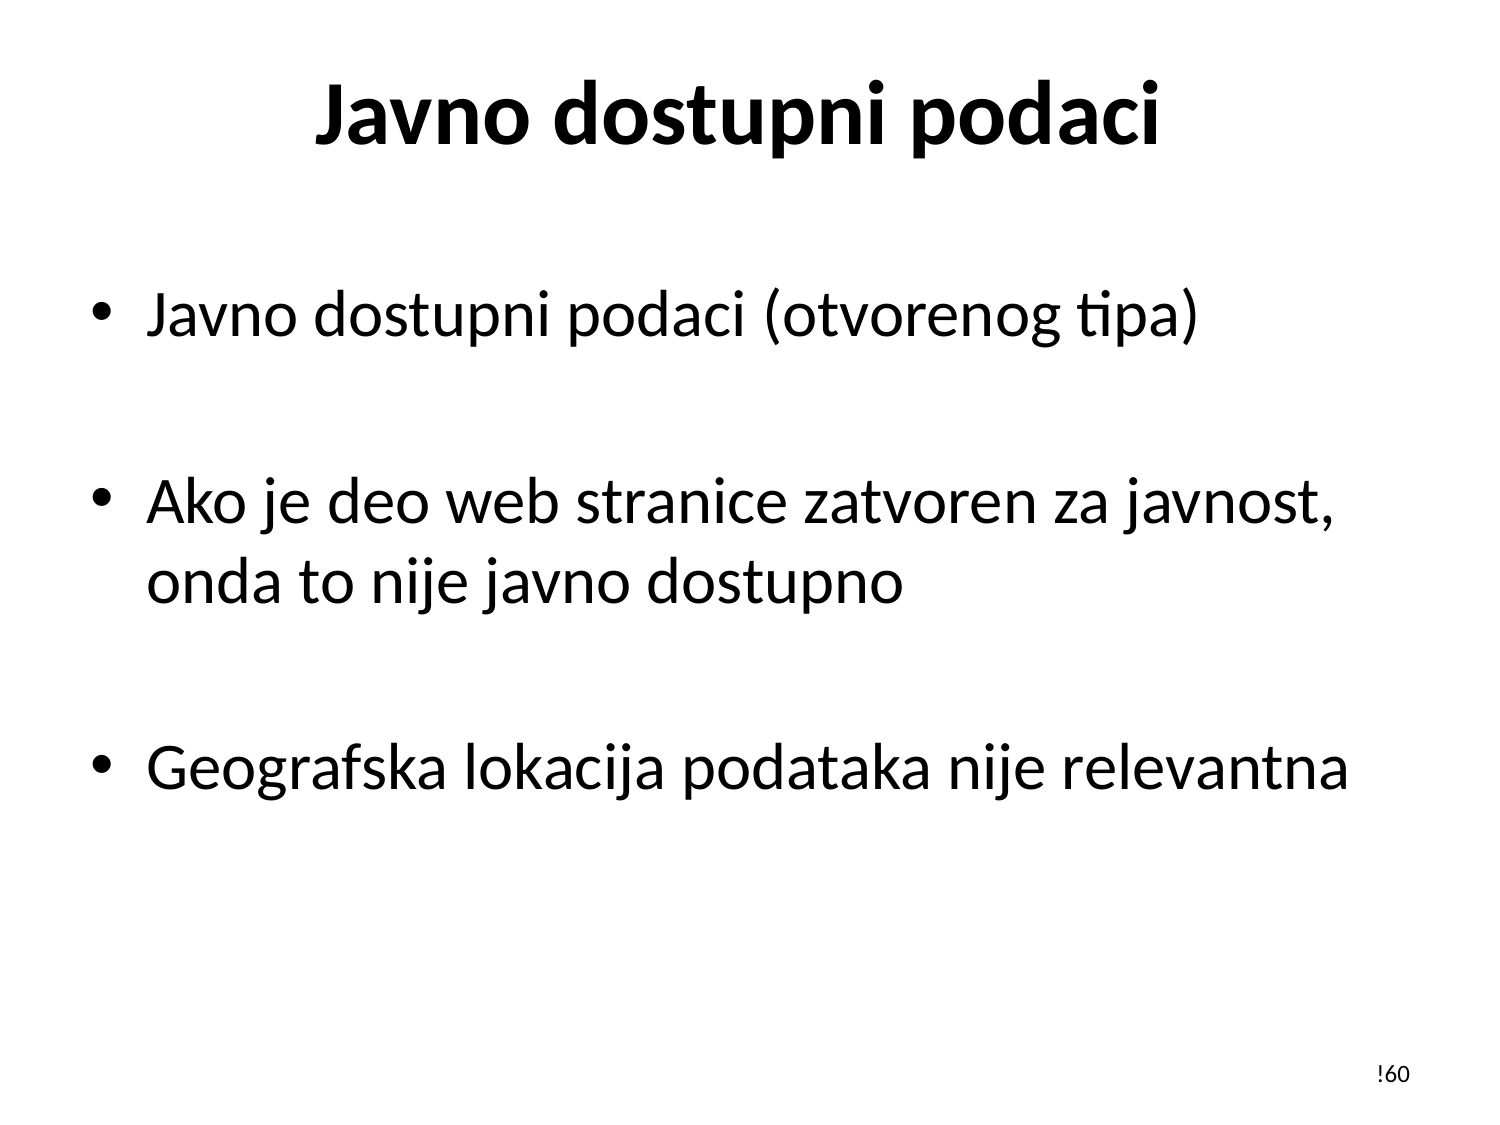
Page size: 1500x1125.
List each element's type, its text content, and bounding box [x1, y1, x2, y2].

title Javno dostupni podaci [75, 45, 1425, 233]
slide_number !60 [1074, 1042, 1425, 1103]
list Javno dostupni podaci (otvorenog tipa) Ako je deo web stranice zatvoren za javnost, onda to nije javno dostupno Geografska lokacija podataka nije relevantna [75, 262, 1425, 1005]
